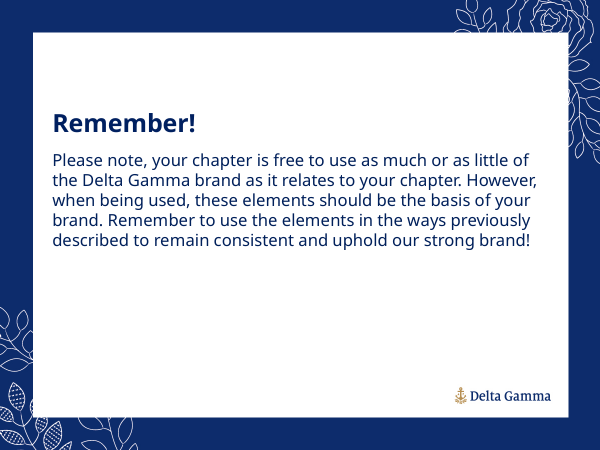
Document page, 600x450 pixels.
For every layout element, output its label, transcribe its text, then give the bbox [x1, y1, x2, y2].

picture [0, 0, 600, 450]
text_box Remember! Please note, your chapter is free to use as much or as little of the Delta Gamma brand as it relates to your chapter. However, when being used, these elements should be the basis of your brand. Remember to use the elements in the ways previously described to remain consistent and uphold our strong brand! [37, 99, 563, 257]
